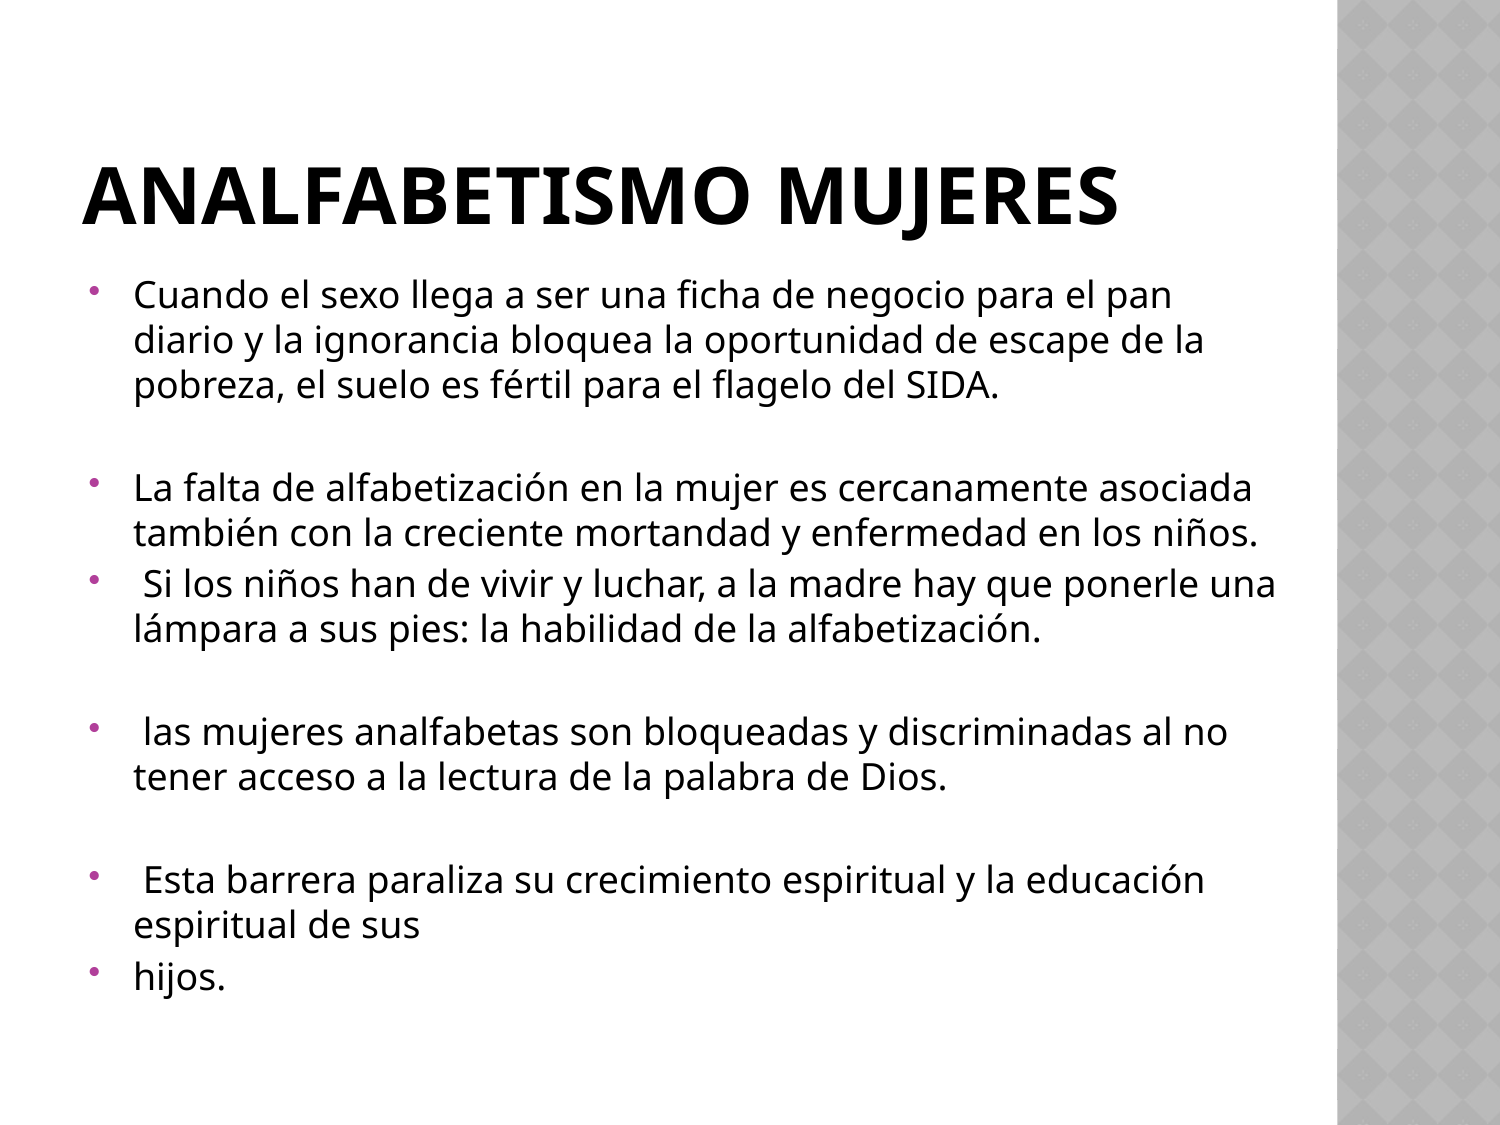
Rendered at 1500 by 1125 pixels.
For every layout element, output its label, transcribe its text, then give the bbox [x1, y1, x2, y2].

title ANALFABETISMO MUJERES [75, 52, 1263, 240]
list Cuando el sexo llega a ser una ficha de negocio para el pan diario y la ignorancia bloquea la oportunidad de escape de la pobreza, el suelo es fértil para el flagelo del SIDA. La falta de alfabetización en la mujer es cercanamente asociada también con la creciente mortandad y enfermedad en los niños. Si los niños han de vivir y luchar, a la madre hay que ponerle una lámpara a sus pies: la habilidad de la alfabetización. las mujeres analfabetas son bloqueadas y discriminadas al no tener acceso a la lectura de la palabra de Dios. Esta barrera paraliza su crecimiento espiritual y la educación espiritual de sus hijos. [75, 264, 1294, 1059]
